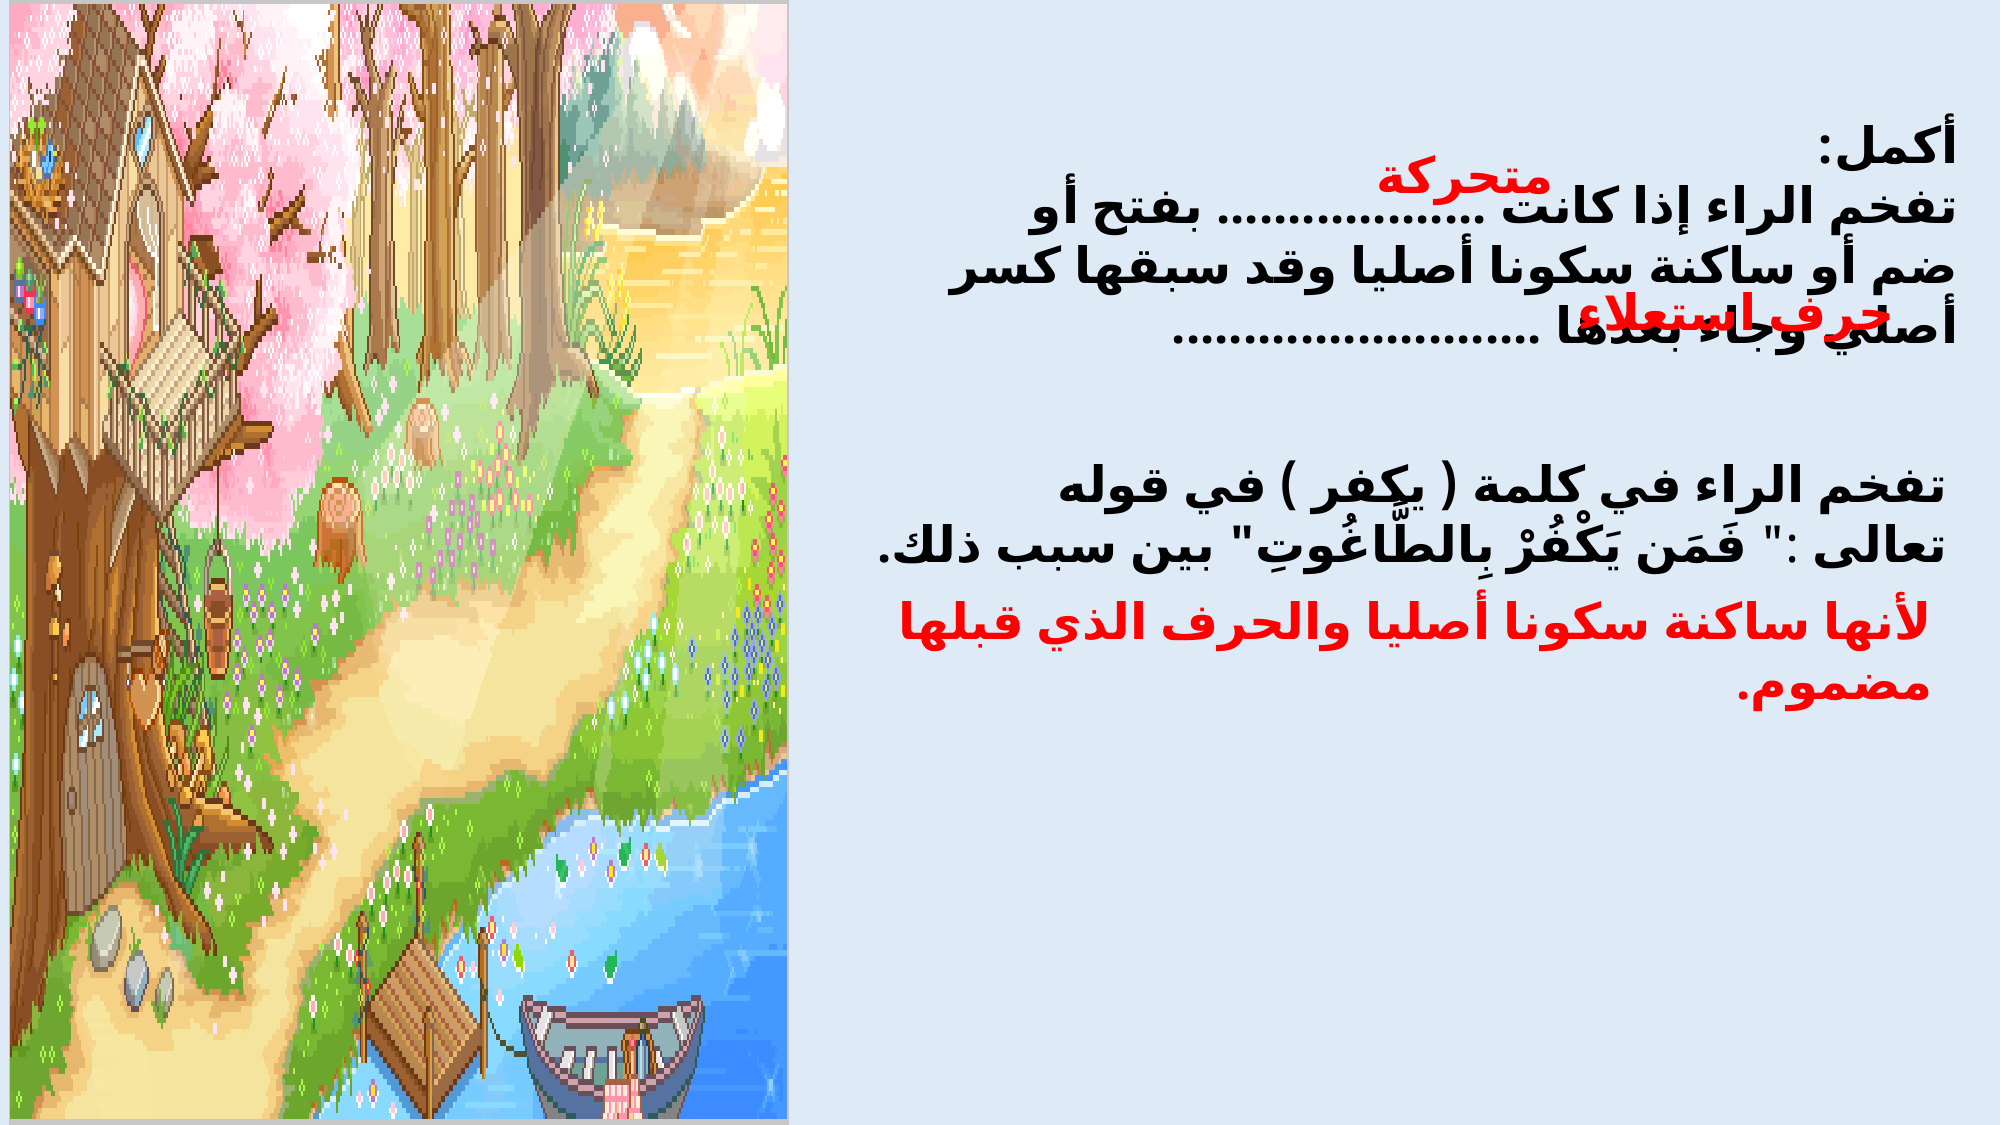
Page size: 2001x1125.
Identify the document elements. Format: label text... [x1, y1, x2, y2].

text_box تفخم الراء في كلمة ( يكفر ) في قوله تعالى :" فَمَن يَكْفُرْ بِالطَّاغُوتِ" بين سبب ذلك. [851, 445, 1963, 581]
picture [9, 0, 789, 1125]
text_box لأنها ساكنة سكونا أصليا والحرف الذي قبلها مضموم. [851, 581, 1948, 717]
text_box متحركة [1329, 136, 1569, 211]
text_box حرف استعلاء [1271, 272, 1909, 348]
text_box أكمل: تفخم الراء إذا كانت ................... بفتح أو ضم أو ساكنة سكونا أصليا وقد سبقها كسر أصلي وجاء بعدها .......................... [927, 106, 1974, 362]
